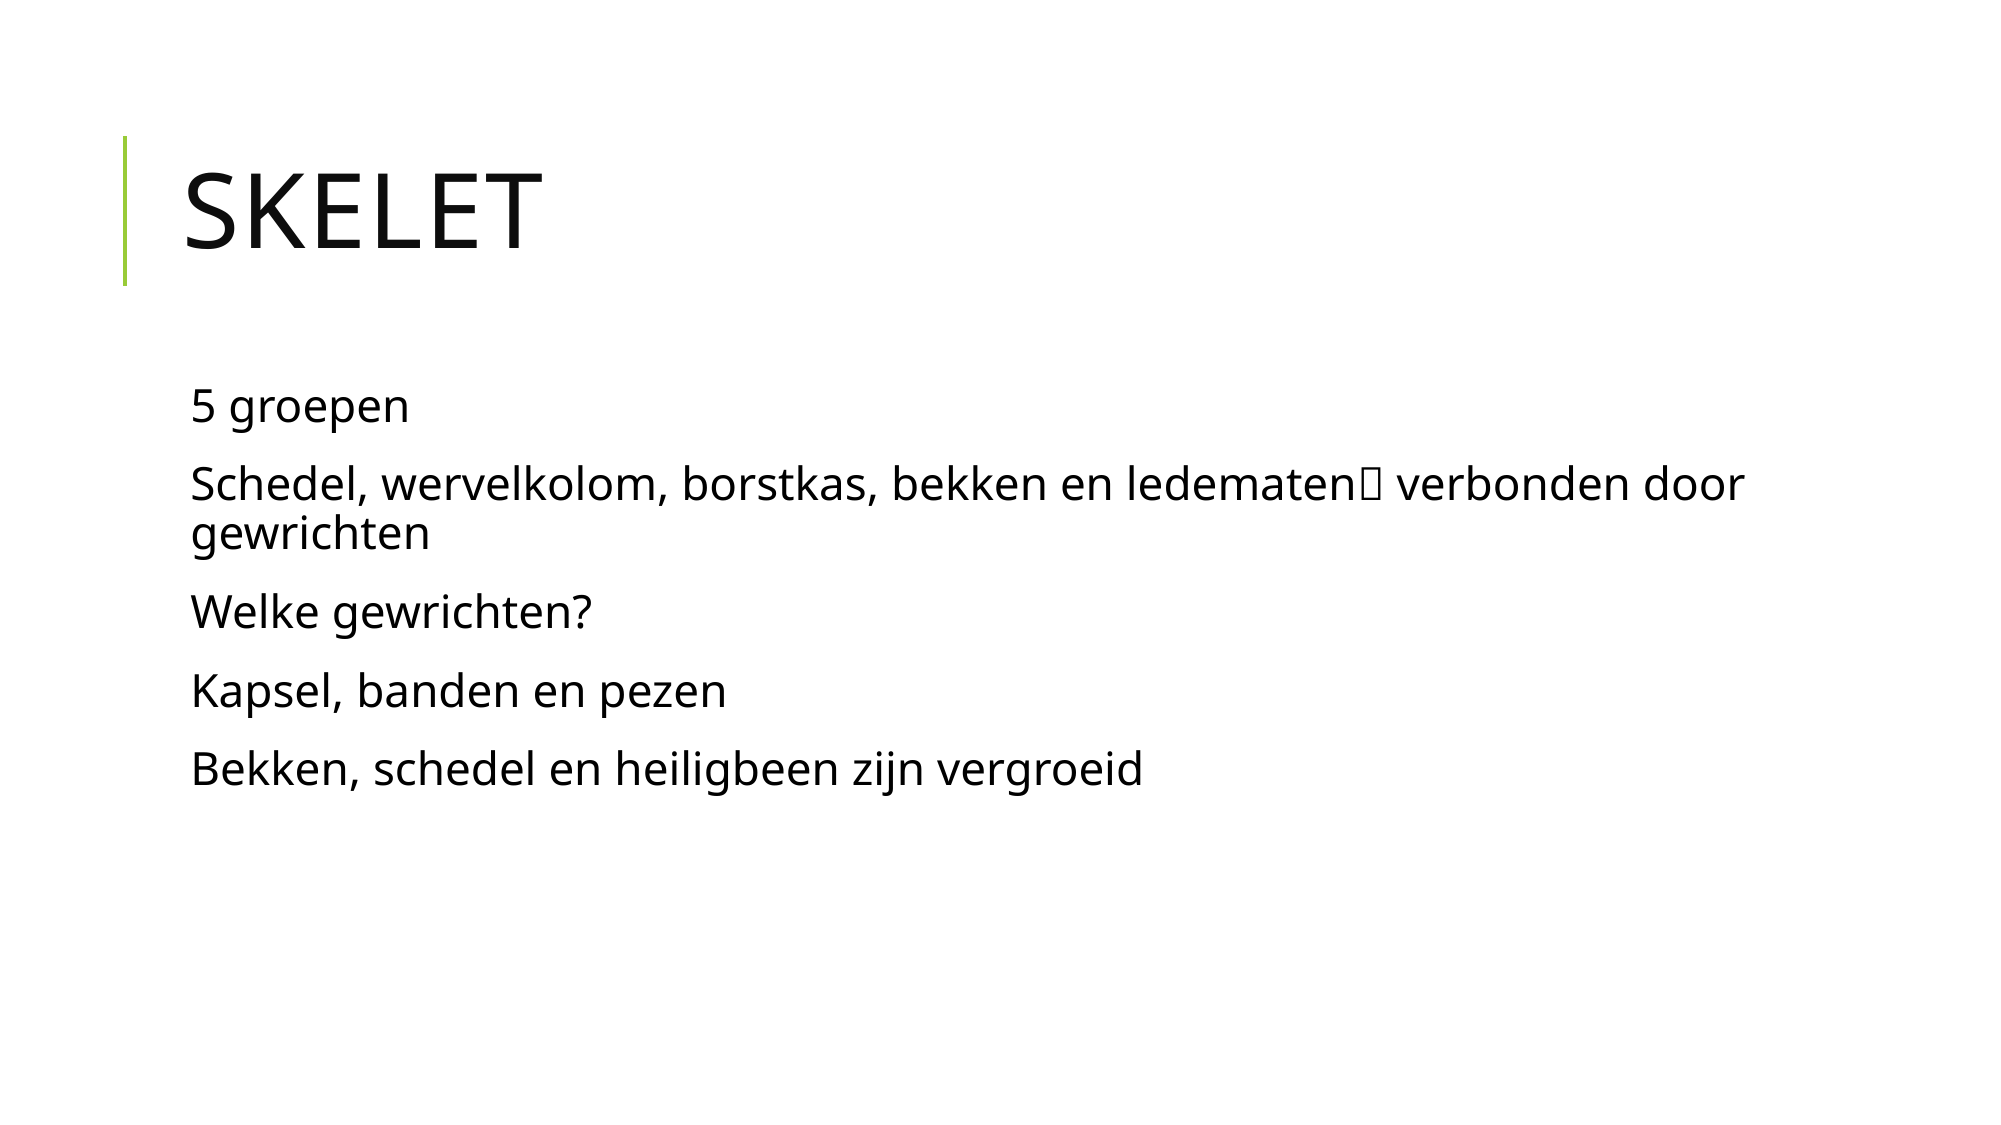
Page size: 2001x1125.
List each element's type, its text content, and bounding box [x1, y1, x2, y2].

list 5 groepen Schedel, wervelkolom, borstkas, bekken en ledematen verbonden door gewrichten Welke gewrichten? Kapsel, banden en pezen Bekken, schedel en heiligbeen zijn vergroeid [168, 375, 1763, 1035]
title Skelet [168, 96, 1763, 342]
